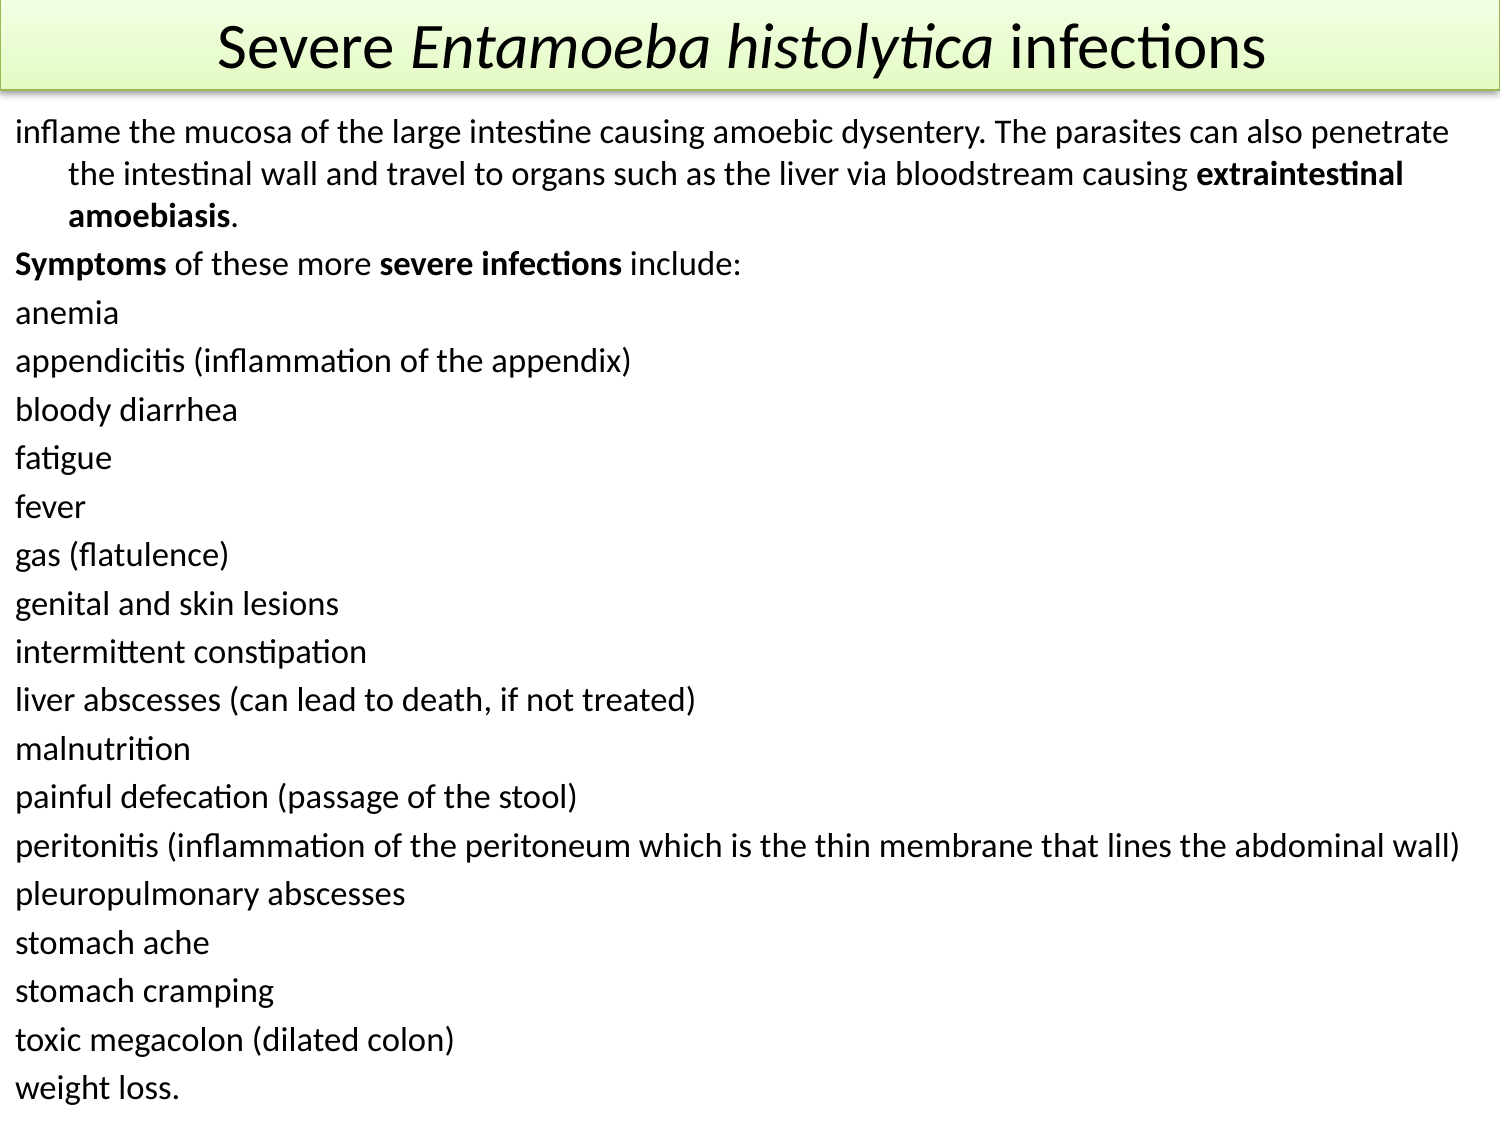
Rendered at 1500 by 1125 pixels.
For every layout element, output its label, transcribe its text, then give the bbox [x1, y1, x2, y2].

title Severe Entamoeba histolytica infections [0, 0, 1500, 91]
list inflame the mucosa of the large intestine causing amoebic dysentery. The parasites can also penetrate the intestinal wall and travel to organs such as the liver via bloodstream causing extraintestinal amoebiasis. Symptoms of these more severe infections include: anemia appendicitis (inflammation of the appendix) bloody diarrhea fatigue fever gas (flatulence) genital and skin lesions intermittent constipation liver abscesses (can lead to death, if not treated) malnutrition painful defecation (passage of the stool) peritonitis (inflammation of the peritoneum which is the thin membrane that lines the abdominal wall) pleuropulmonary abscesses stomach ache stomach cramping toxic megacolon (dilated colon) weight loss. [0, 101, 1500, 1125]
